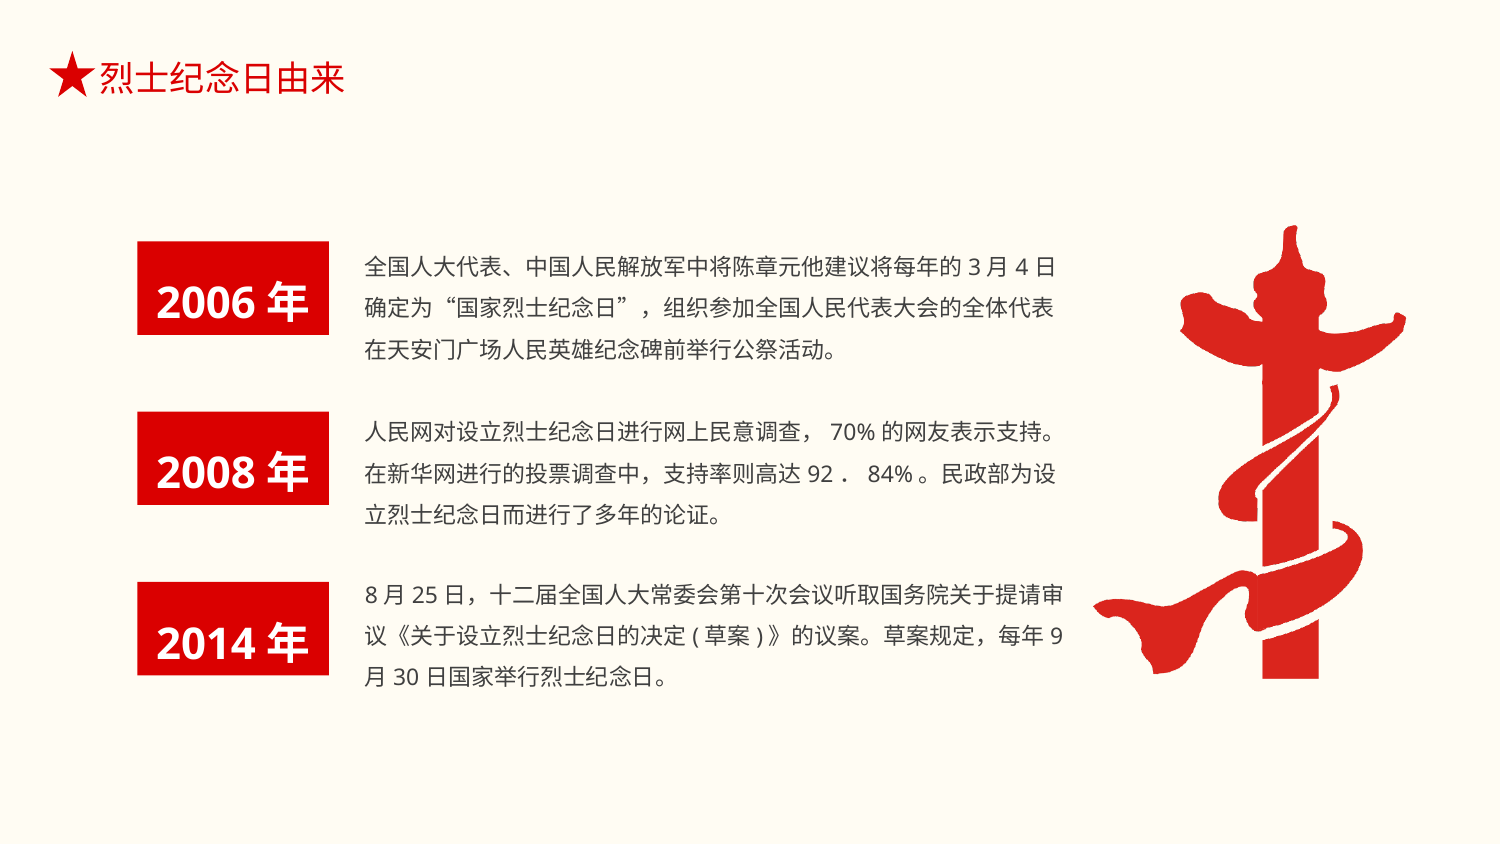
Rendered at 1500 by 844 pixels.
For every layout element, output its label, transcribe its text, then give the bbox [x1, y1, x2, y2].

picture [1074, 196, 1438, 679]
text_box 2006年 [137, 241, 329, 335]
text_box 人民网对设立烈士纪念日进行网上民意调查，70%的网友表示支持。在新华网进行的投票调查中，支持率则高达92．84%。民政部为设立烈士纪念日而进行了多年的论证。 [349, 396, 1074, 536]
text_box 2008年 [137, 411, 329, 505]
text_box 8月25日，十二届全国人大常委会第十次会议听取国务院关于提请审议《关于设立烈士纪念日的决定(草案)》的议案。草案规定，每年9月30日国家举行烈士纪念日。 [349, 559, 1088, 698]
text_box 全国人大代表、中国人民解放军中将陈章元他建议将每年的3月4日确定为“国家烈士纪念日”，组织参加全国人民代表大会的全体代表在天安门广场人民英雄纪念碑前举行公祭活动。 [349, 231, 1074, 370]
text_box 2014年 [137, 581, 329, 676]
